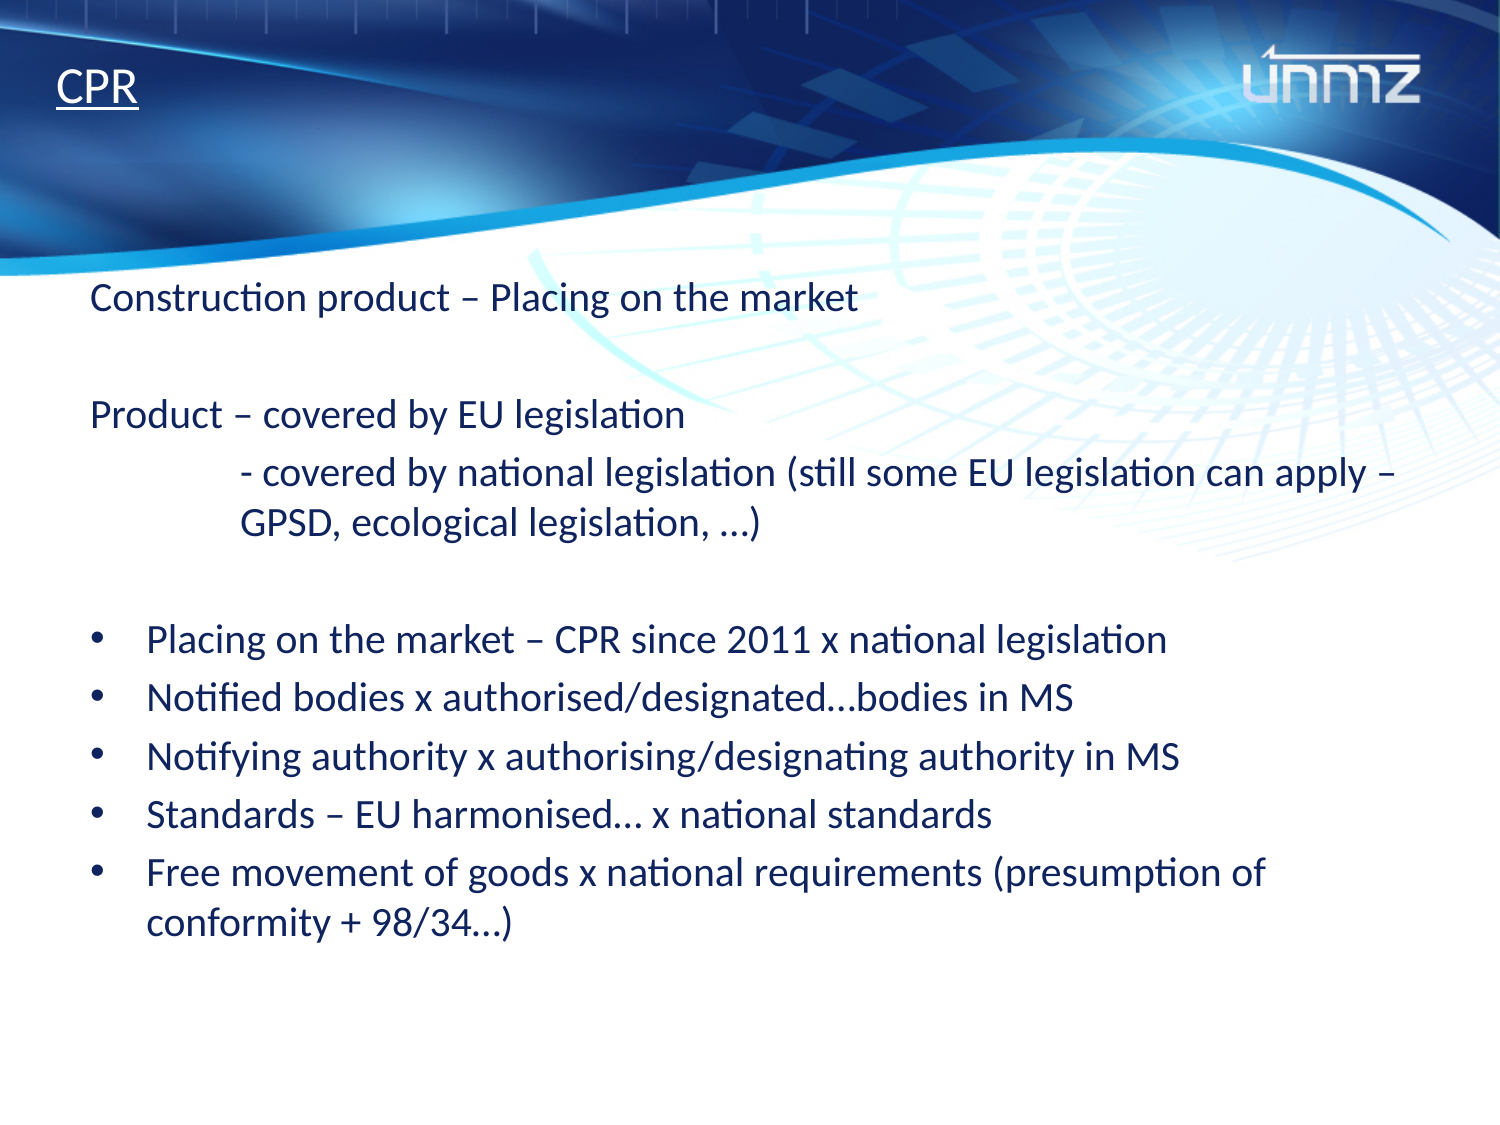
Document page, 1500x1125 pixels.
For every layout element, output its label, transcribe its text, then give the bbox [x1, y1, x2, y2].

title CPR [41, 44, 1223, 232]
list Construction product – Placing on the market Product – covered by EU legislation - covered by national legislation (still some EU legislation can apply – GPSD, ecological legislation, …) Placing on the market – CPR since 2011 x national legislation Notified bodies x authorised/designated…bodies in MS Notifying authority x authorising/designating authority in MS Standards – EU harmonised… x national standards Free movement of goods x national requirements (presumption of conformity + 98/34…) [75, 262, 1425, 1005]
picture [0, 0, 1500, 1125]
